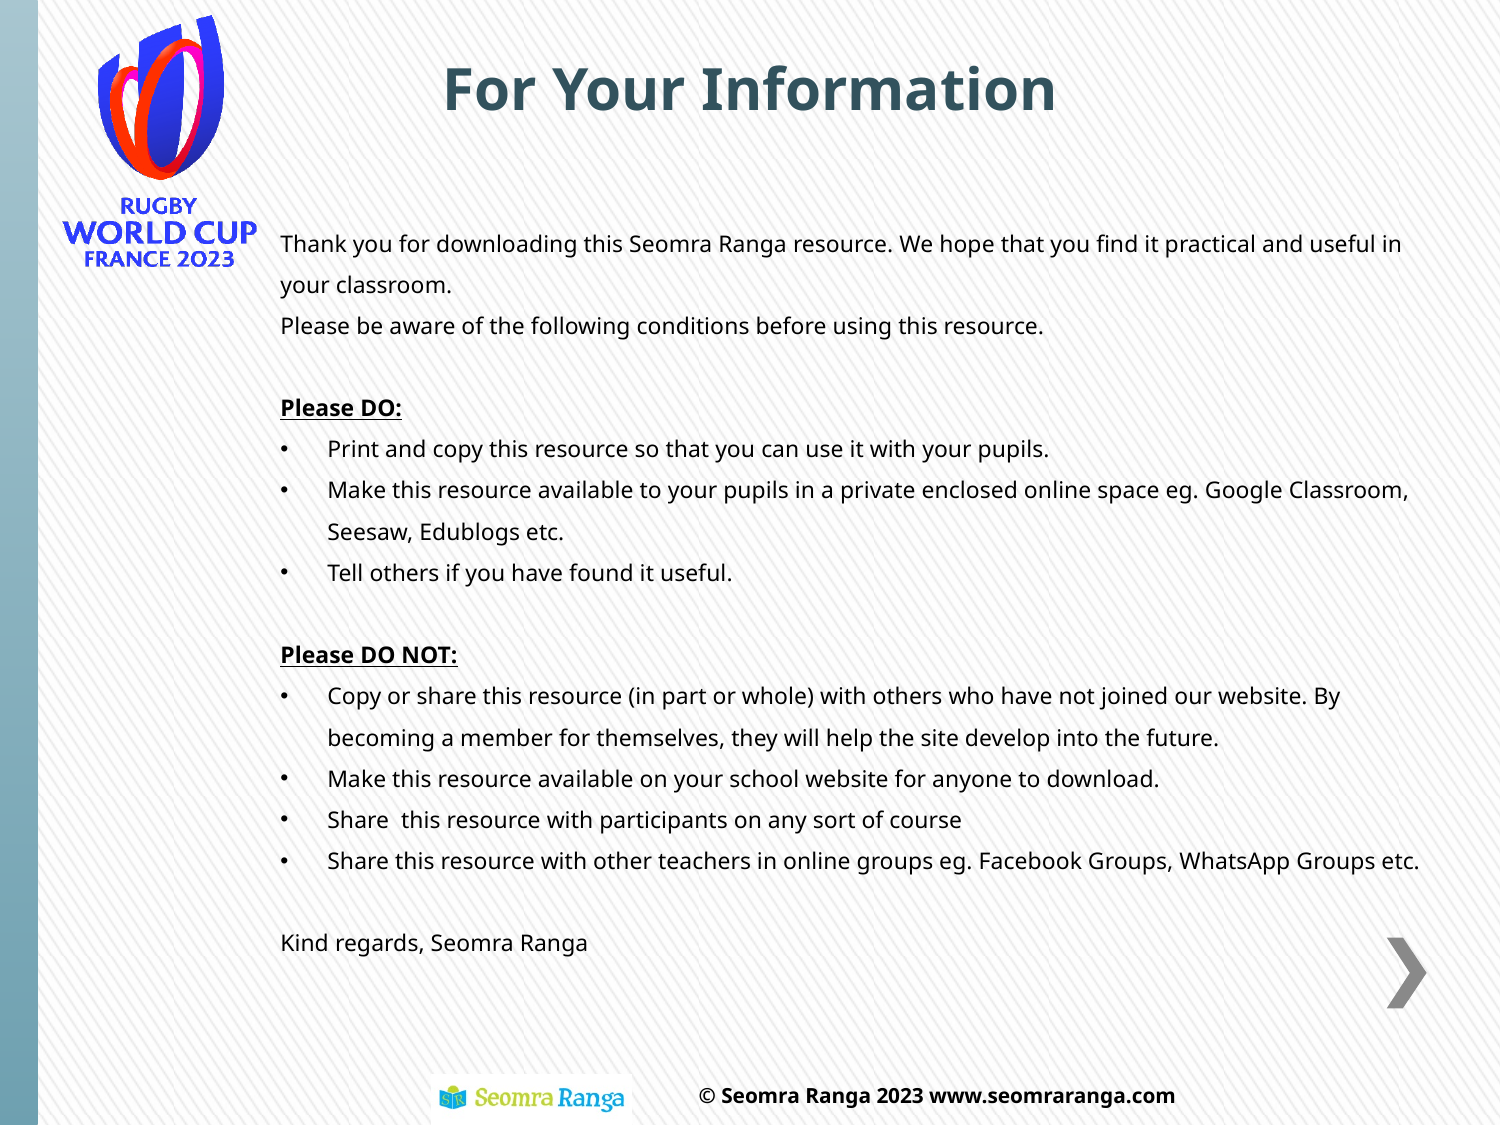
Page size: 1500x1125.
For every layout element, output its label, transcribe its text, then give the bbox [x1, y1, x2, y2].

picture [61, 15, 258, 267]
picture [430, 1074, 632, 1125]
text_box For Your Information [369, 44, 1130, 130]
text_box © Seomra Ranga 2023 www.seomraranga.com [659, 1074, 1215, 1115]
text_box Thank you for downloading this Seomra Ranga resource. We hope that you find it practical and useful in your classroom. Please be aware of the following conditions before using this resource. Please DO: Print and copy this resource so that you can use it with your pupils. Make this resource available to your pupils in a private enclosed online space eg. Google Classroom, Seesaw, Edublogs etc. Tell others if you have found it useful. Please DO NOT: Copy or share this resource (in part or whole) with others who have not joined our website. By becoming a member for themselves, they will help the site develop into the future. Make this resource available on your school website for anyone to download. Share this resource with participants on any sort of course Share this resource with other teachers in online groups eg. Facebook Groups, WhatsApp Groups etc. Kind regards, Seomra Ranga [265, 208, 1438, 964]
